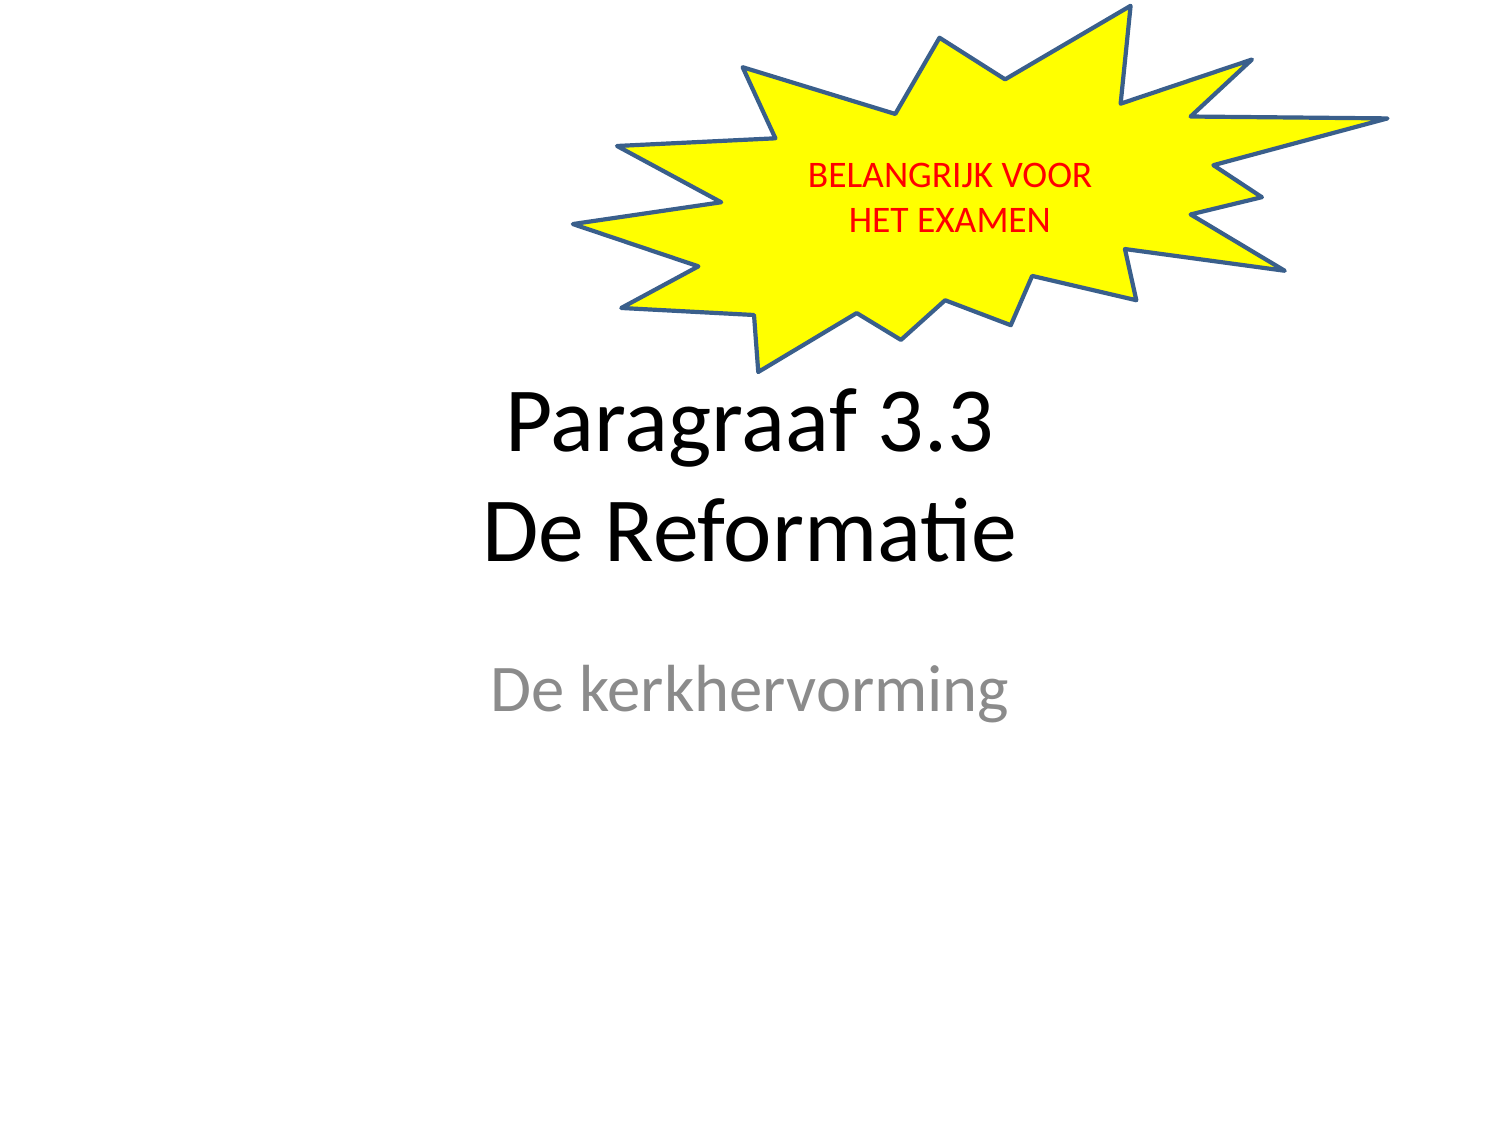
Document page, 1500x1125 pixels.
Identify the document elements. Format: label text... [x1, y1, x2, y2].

subtitle De kerkhervorming [225, 637, 1275, 925]
text_box BELANGRIJK VOOR HET EXAMEN [570, 3, 1390, 374]
title Paragraaf 3.3 De Reformatie [112, 349, 1388, 591]
